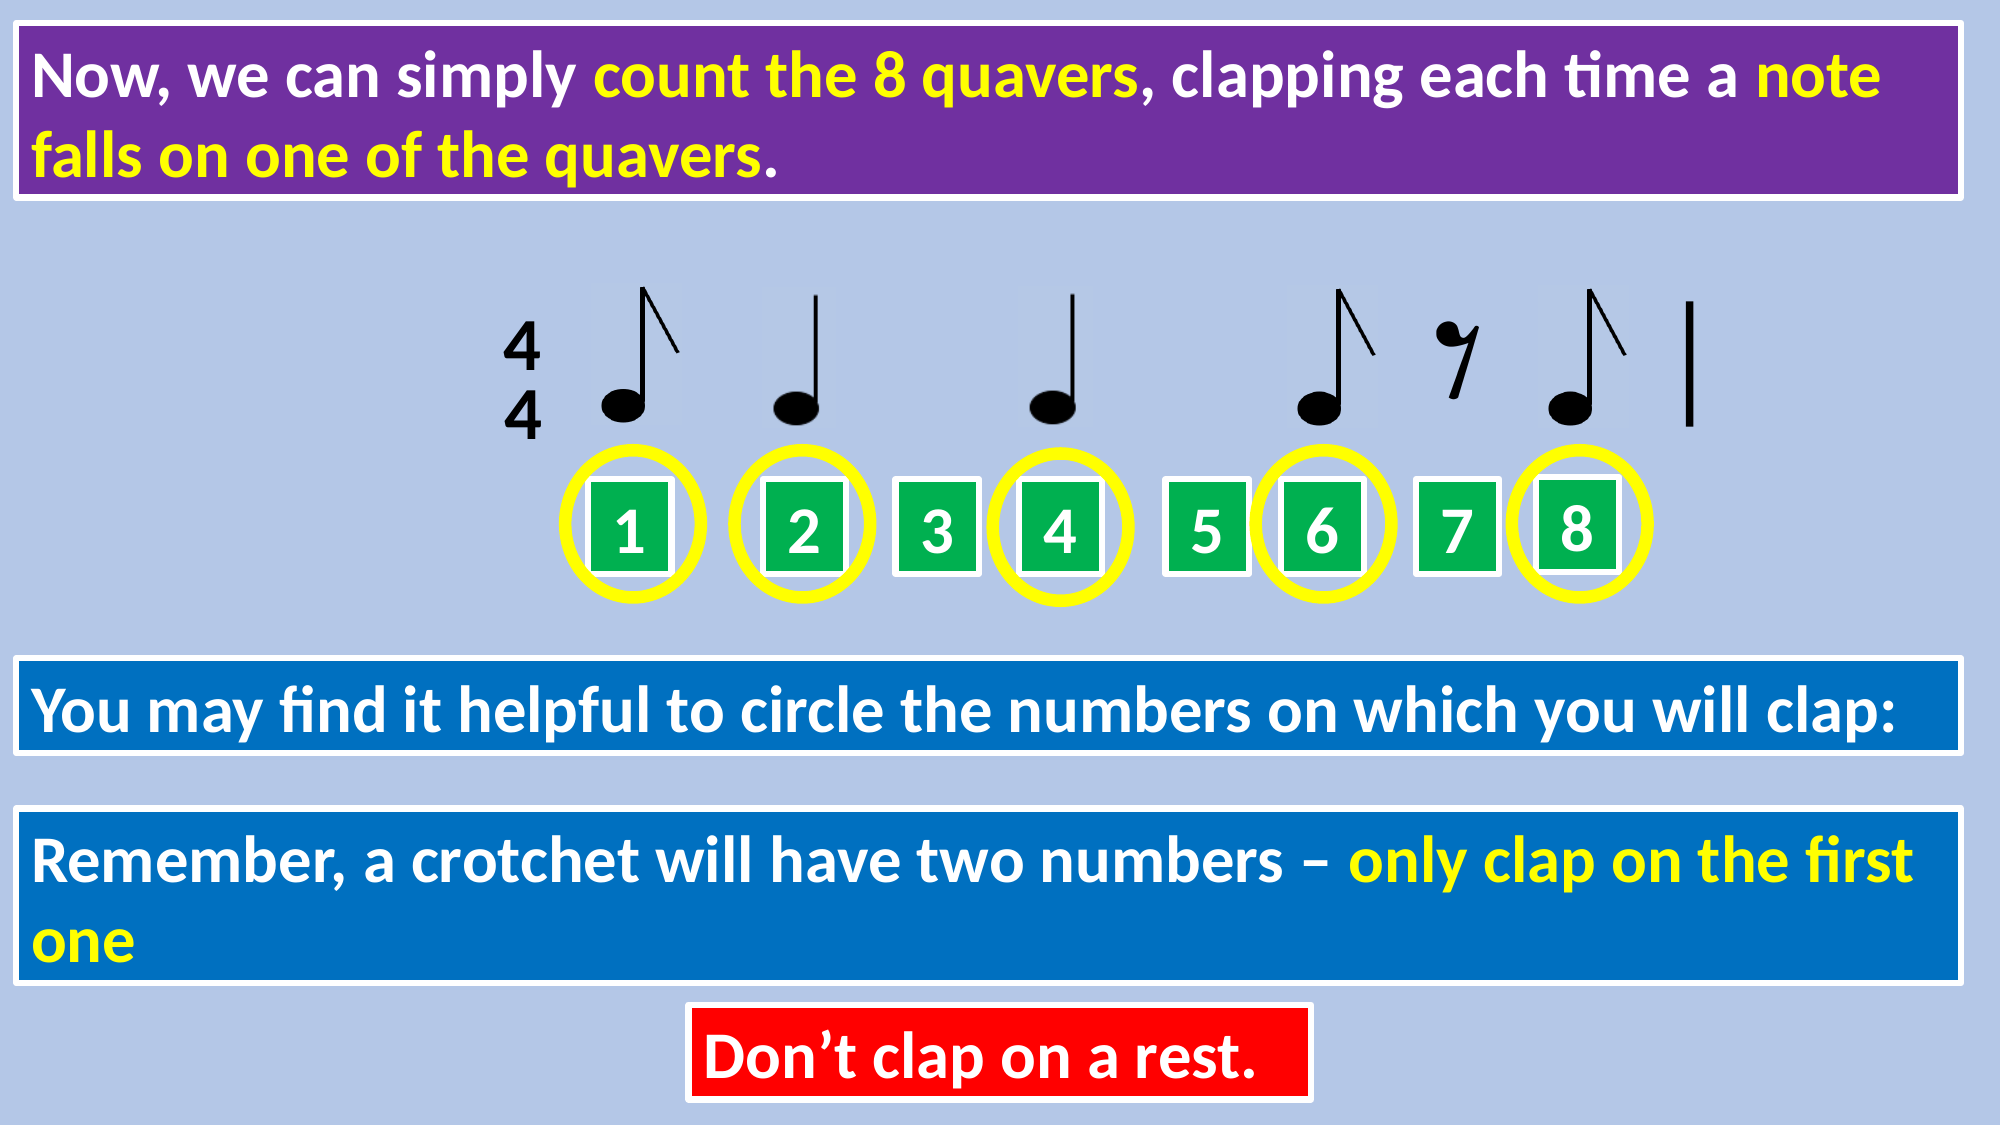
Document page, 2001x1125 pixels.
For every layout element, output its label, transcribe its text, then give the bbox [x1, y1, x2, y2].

text_box 3 [895, 479, 979, 574]
text_box 7 [1416, 479, 1500, 574]
picture [1538, 285, 1629, 428]
text_box [991, 452, 1130, 602]
text_box [1510, 449, 1649, 599]
picture [1434, 319, 1481, 403]
text_box [1685, 300, 1694, 428]
text_box You may find it helpful to circle the numbers on which you will clap: [16, 658, 1962, 753]
text_box Don’t clap on a rest. [688, 1004, 1312, 1100]
text_box [1254, 449, 1393, 599]
text_box 5 [1165, 479, 1249, 574]
text_box [564, 449, 702, 599]
text_box Now, we can simply count the 8 quavers, clapping each time a note falls on one of the quavers. [16, 22, 1962, 198]
picture [1287, 285, 1378, 428]
picture [762, 287, 836, 428]
text_box Remember, a crotchet will have two numbers – only clap on the first one [16, 808, 1962, 984]
text_box 4 [489, 357, 572, 441]
text_box 4 [488, 287, 571, 371]
picture [1018, 286, 1093, 427]
text_box [733, 449, 872, 599]
picture [591, 283, 682, 425]
